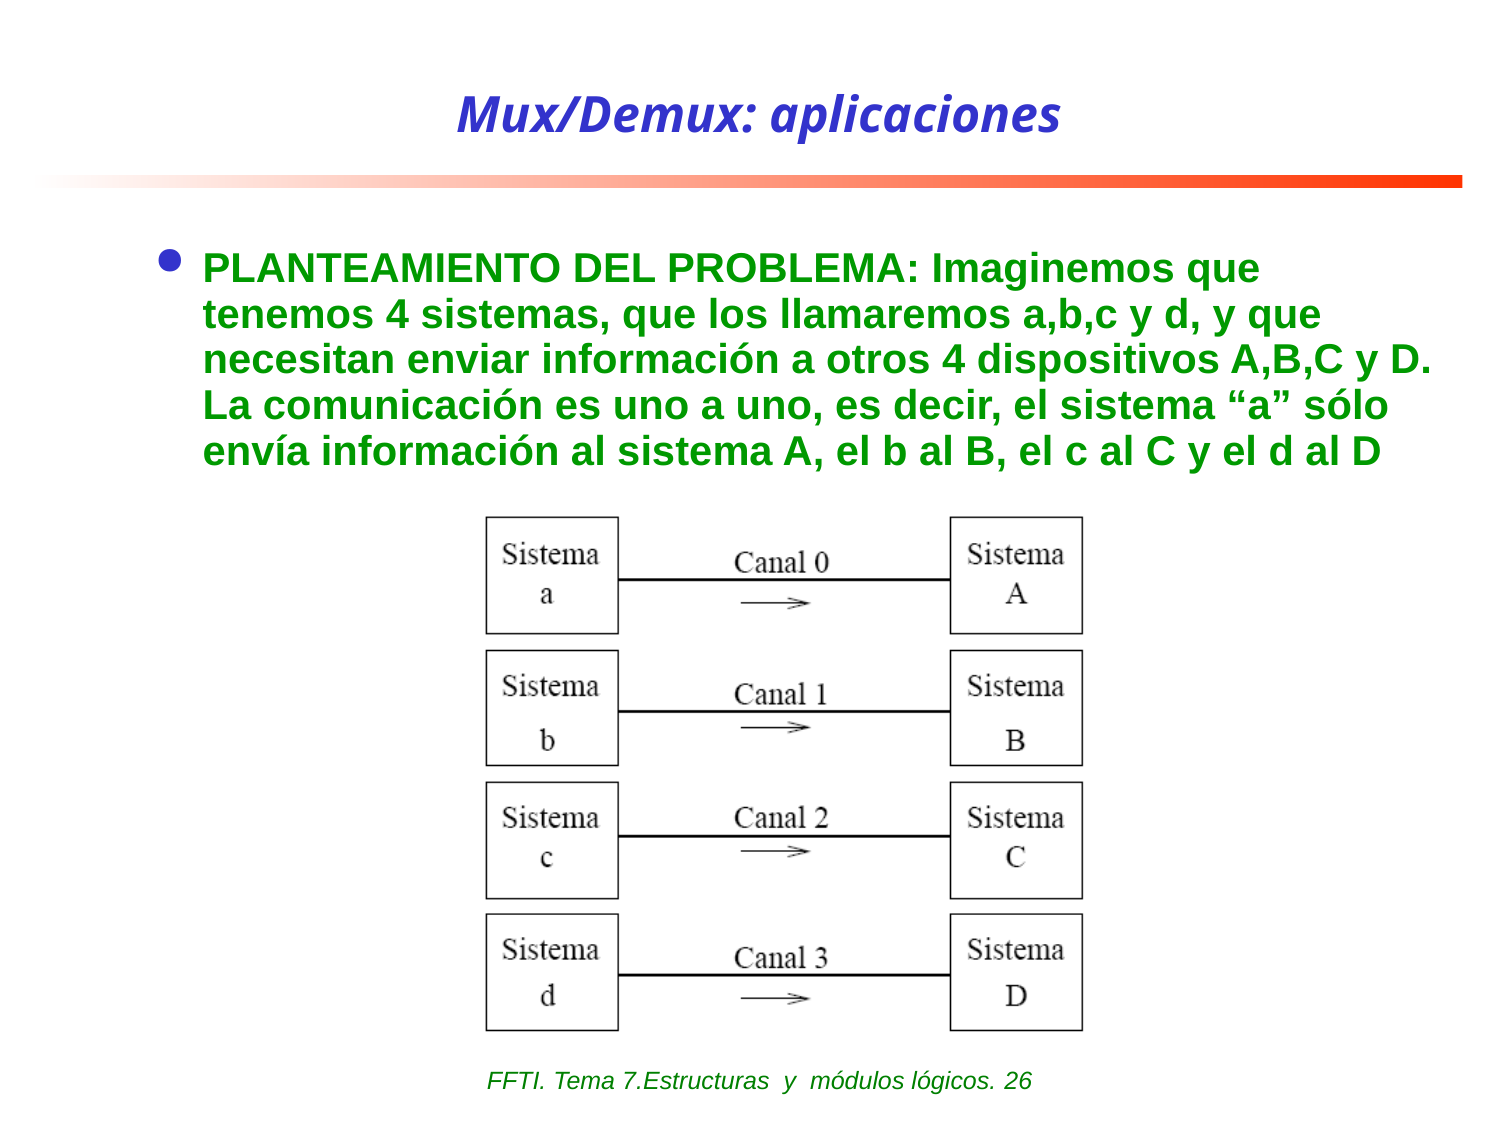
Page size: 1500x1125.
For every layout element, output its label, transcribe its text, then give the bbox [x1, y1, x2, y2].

list PLANTEAMIENTO DEL PROBLEMA: Imaginemos que tenemos 4 sistemas, que los llamaremos a,b,c y d, y que necesitan enviar información a otros 4 dispositivos A,B,C y D. La comunicación es uno a uno, es decir, el sistema “a” sólo envía información al sistema A, el b al B, el c al C y el d al D [68, 237, 1451, 477]
title Mux/Demux: aplicaciones [68, 49, 1451, 176]
picture [462, 499, 1100, 1058]
footer FFTI. Tema 7.Estructuras y módulos lógicos. 26 [68, 1056, 1451, 1103]
